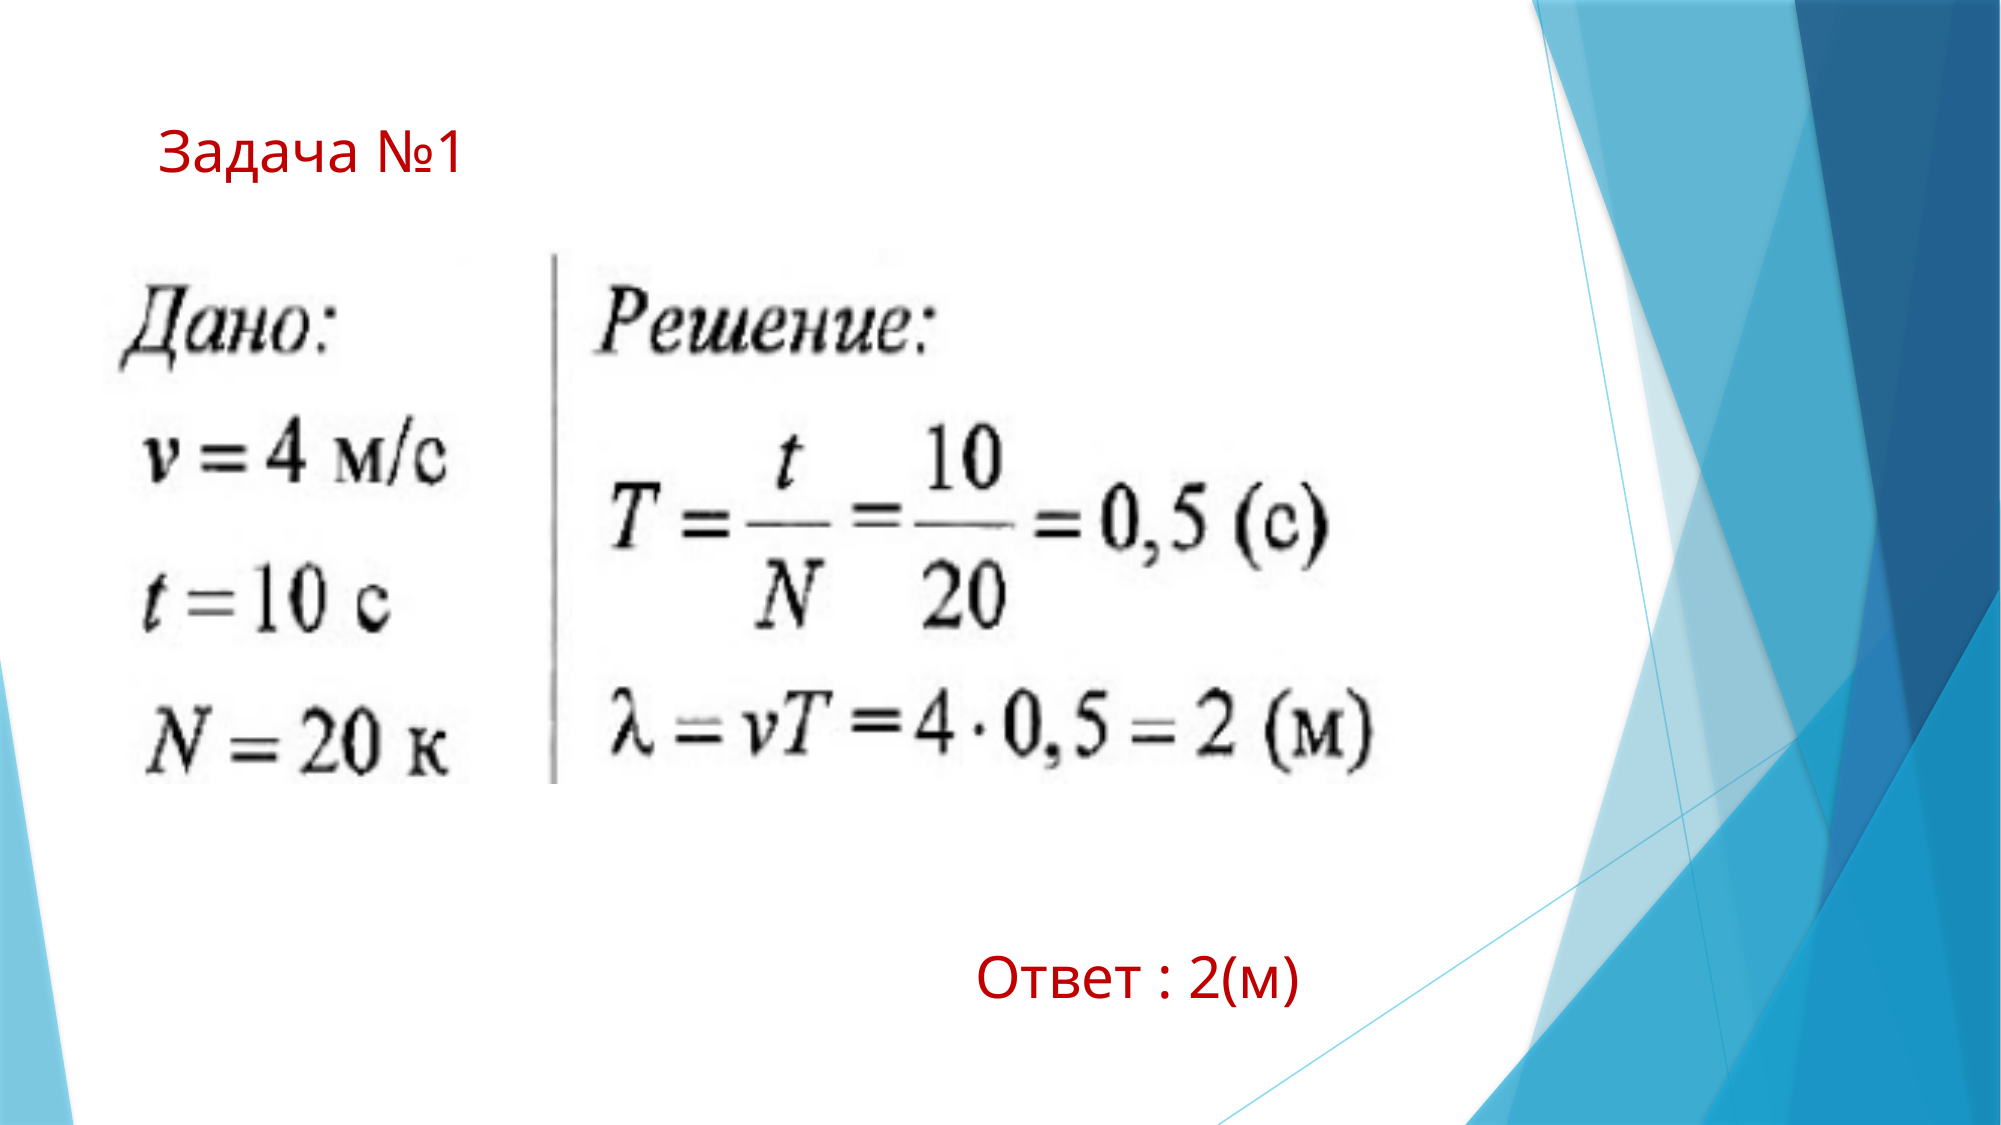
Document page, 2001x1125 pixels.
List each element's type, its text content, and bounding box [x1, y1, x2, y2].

picture [67, 247, 1451, 785]
text_box [143, 106, 989, 247]
text_box Задача №1 [143, 106, 740, 192]
text_box Ответ : 2(м) [960, 932, 1756, 1018]
